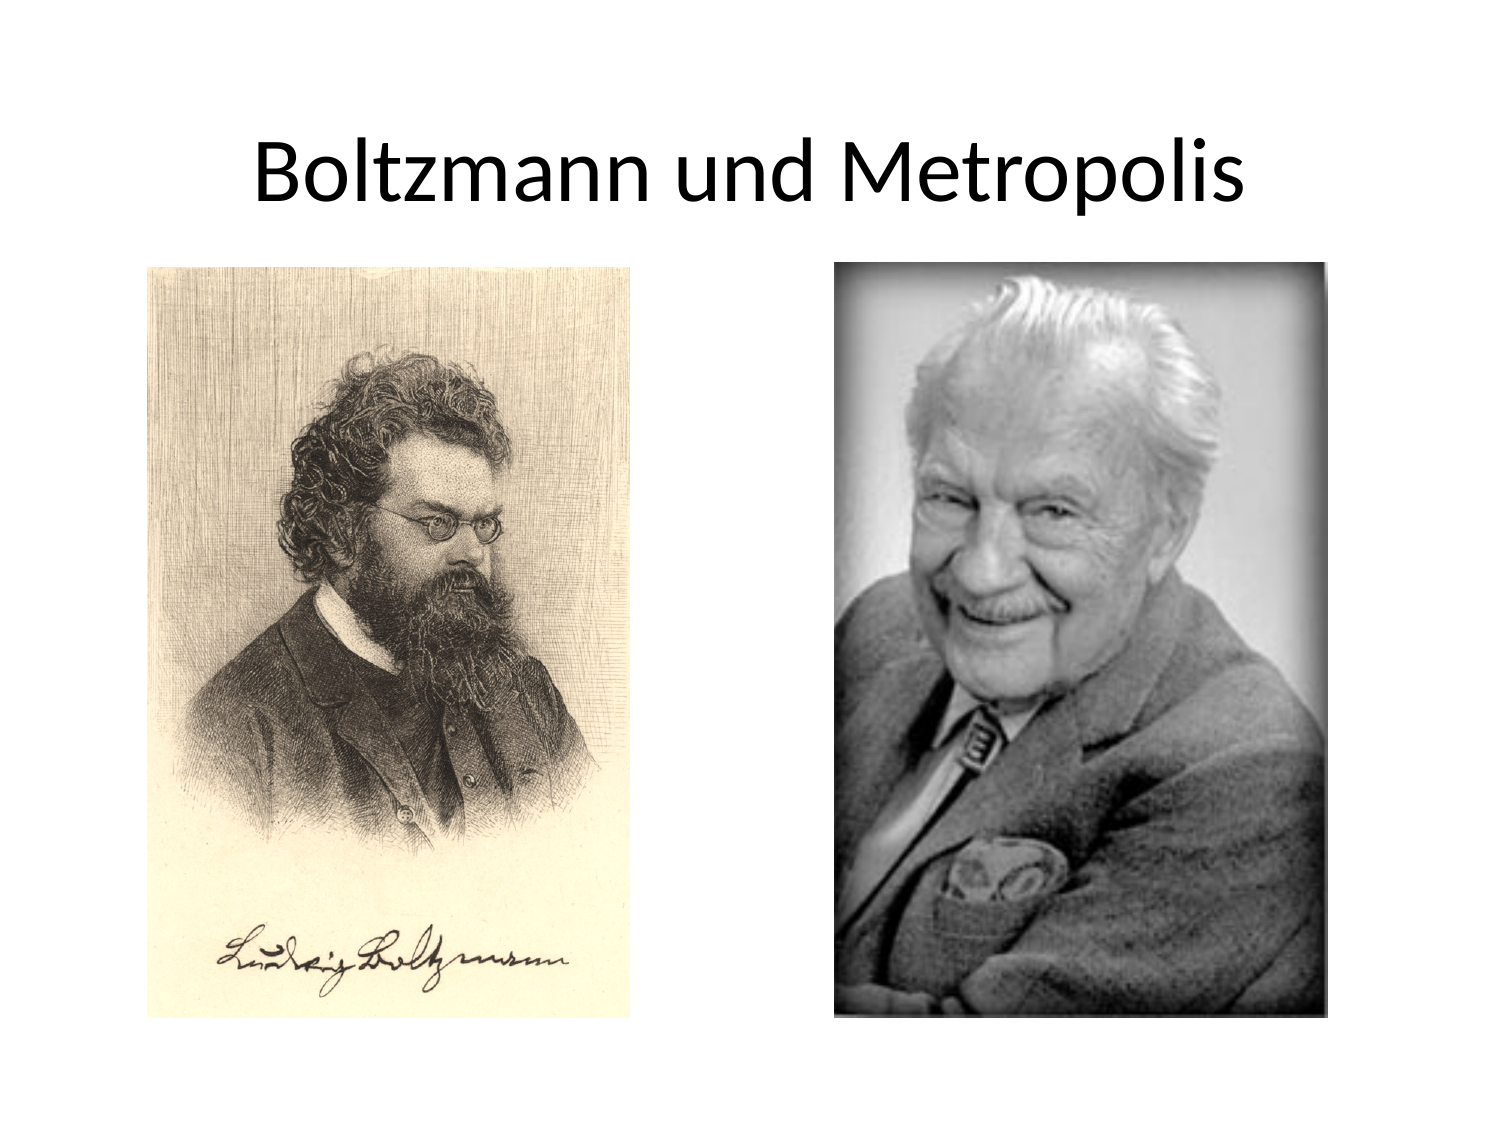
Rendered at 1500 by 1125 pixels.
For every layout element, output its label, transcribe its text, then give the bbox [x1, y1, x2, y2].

title Boltzmann und Metropolis [75, 65, 1425, 375]
picture [834, 262, 1328, 1018]
picture [146, 267, 630, 1018]
